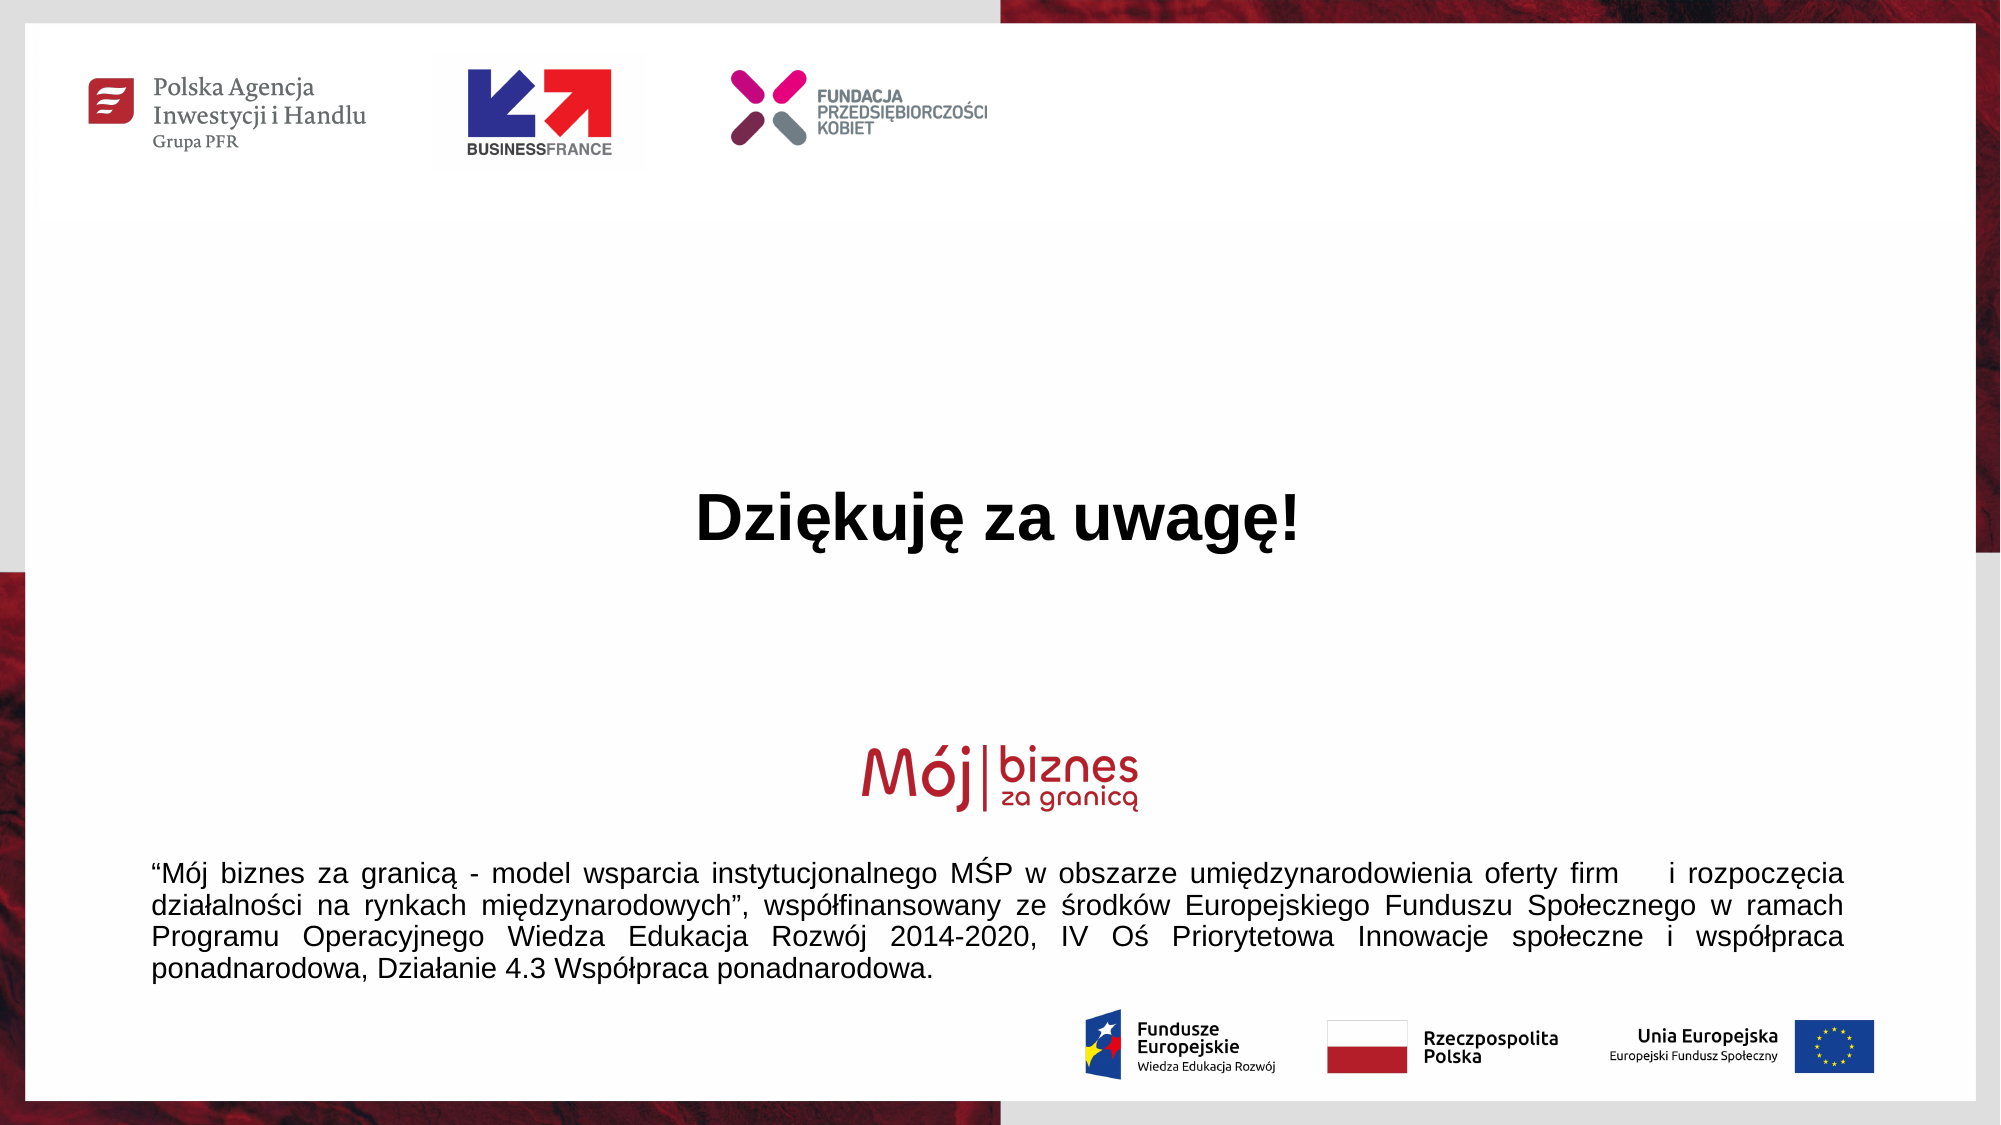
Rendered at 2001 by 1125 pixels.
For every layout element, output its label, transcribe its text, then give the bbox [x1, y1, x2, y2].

list “Mój biznes za granicą - model wsparcia instytucjonalnego MŚP w obszarze umiędzynarodowienia oferty firm i rozpoczęcia działalności na rynkach międzynarodowych”, współfinansowany ze środków Europejskiego Funduszu Społecznego w ramach Programu Operacyjnego Wiedza Edukacja Rozwój 2014-2020, IV Oś Priorytetowa Innowacje społeczne i współpraca ponadnarodowa, Działanie 4.3 Współpraca ponadnarodowa. [136, 851, 1862, 1051]
title Dziękuję za uwagę! [136, 94, 1862, 563]
picture [0, 0, 2001, 1125]
